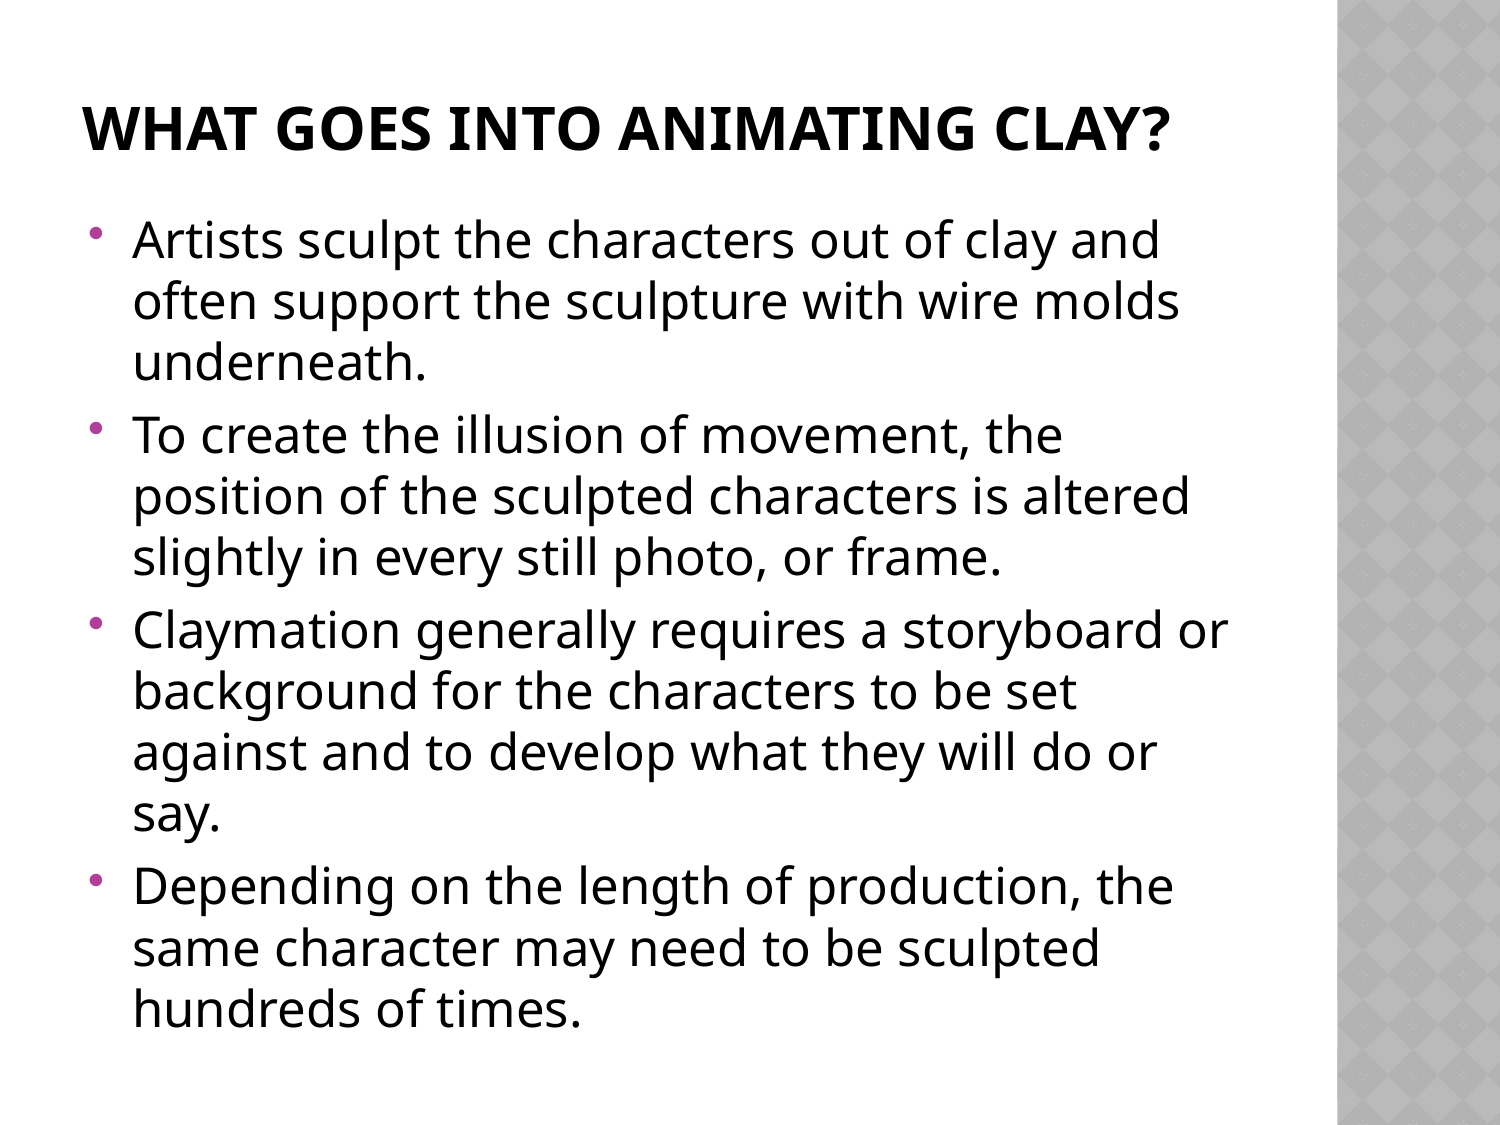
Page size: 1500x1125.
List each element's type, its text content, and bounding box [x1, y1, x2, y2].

list Artists sculpt the characters out of clay and often support the sculpture with wire molds underneath. To create the illusion of movement, the position of the sculpted characters is altered slightly in every still photo, or frame. Claymation generally requires a storyboard or background for the characters to be set against and to develop what they will do or say. Depending on the length of production, the same character may need to be sculpted hundreds of times. [75, 200, 1263, 1059]
title What goes into Animating Clay? [75, 52, 1263, 163]
